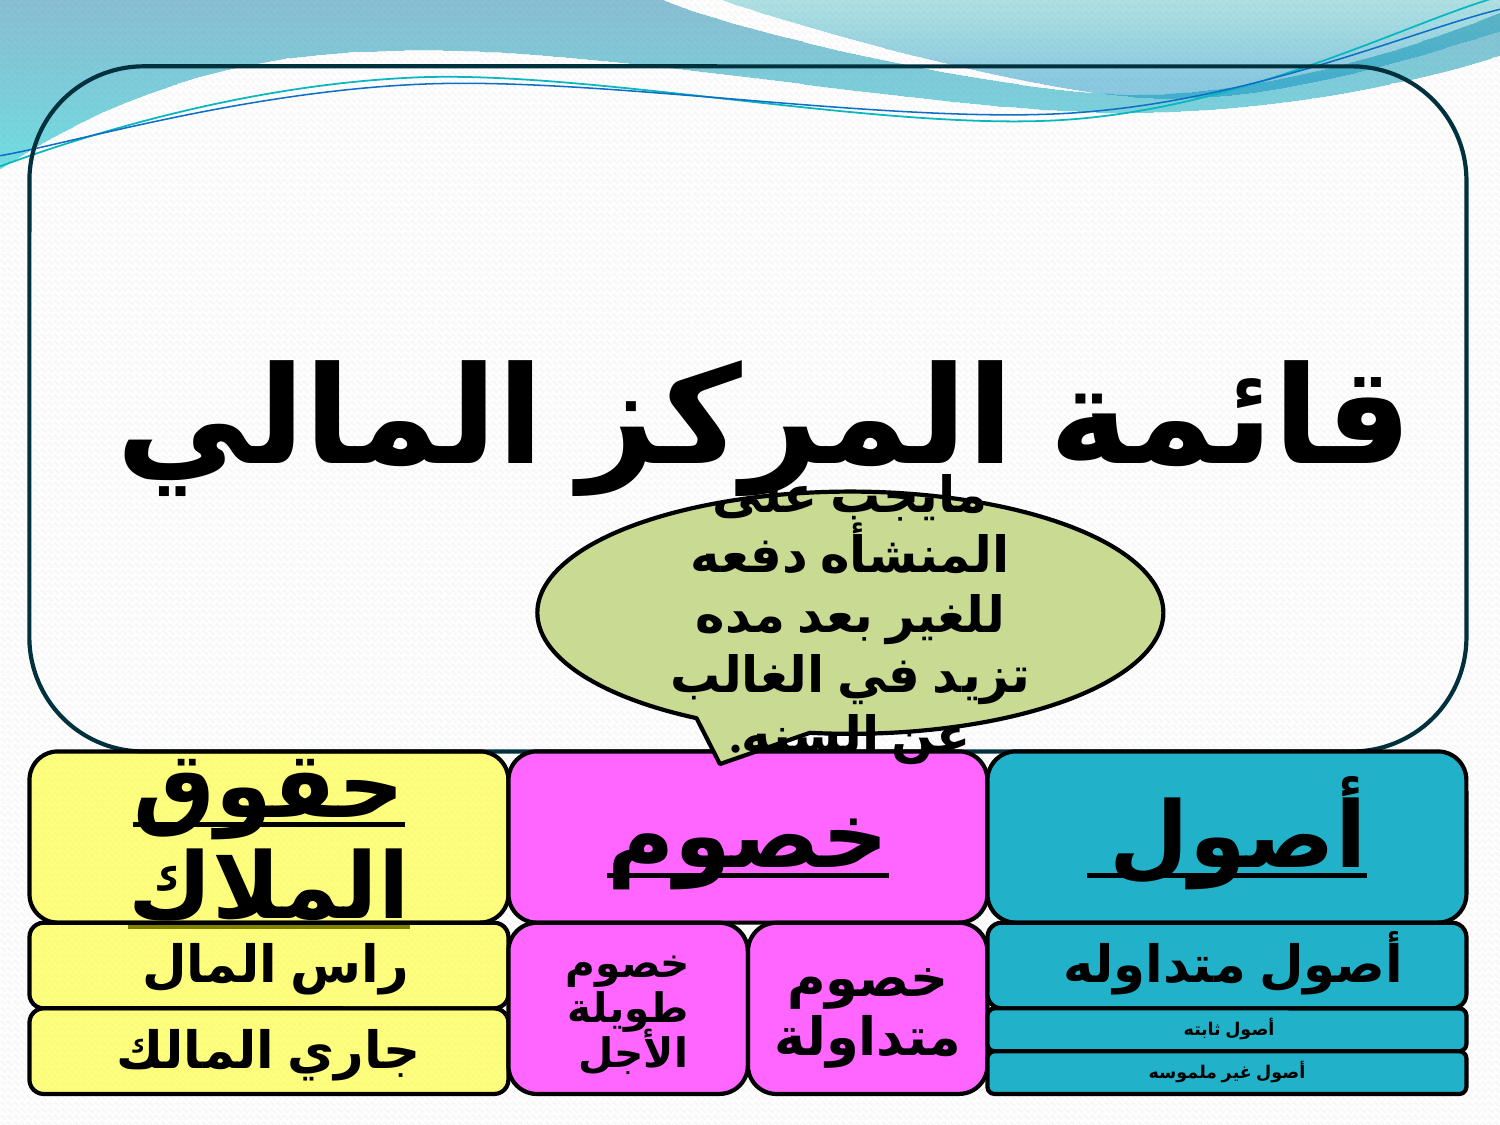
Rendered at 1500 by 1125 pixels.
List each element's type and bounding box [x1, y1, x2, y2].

text_box [29, 66, 1467, 1095]
